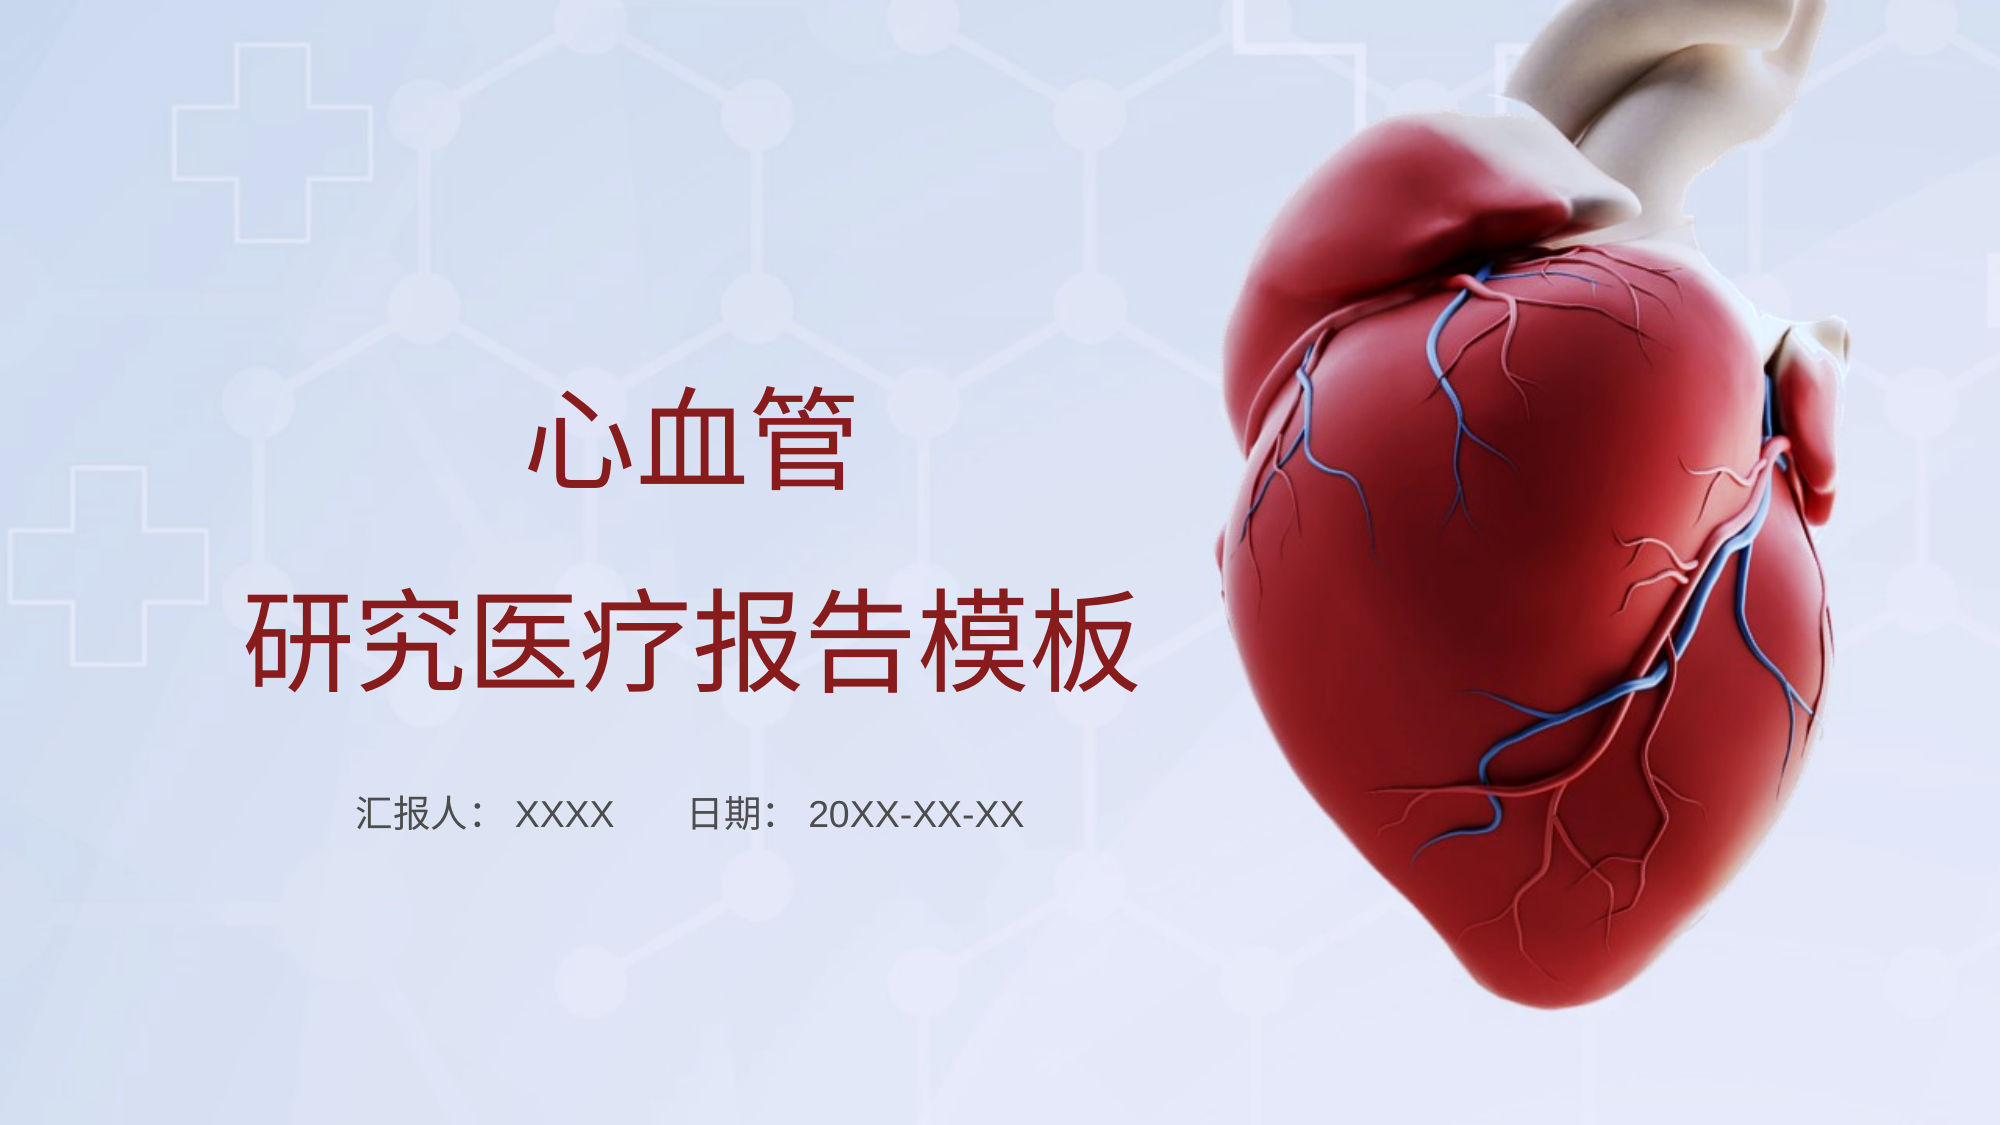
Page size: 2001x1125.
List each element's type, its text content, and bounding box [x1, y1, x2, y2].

picture [0, 0, 2000, 1125]
title 心血管 研究医疗报告模板 [187, 266, 1198, 741]
subtitle 汇报人：XXXX 日期：20XX-XX-XX [187, 759, 1194, 853]
